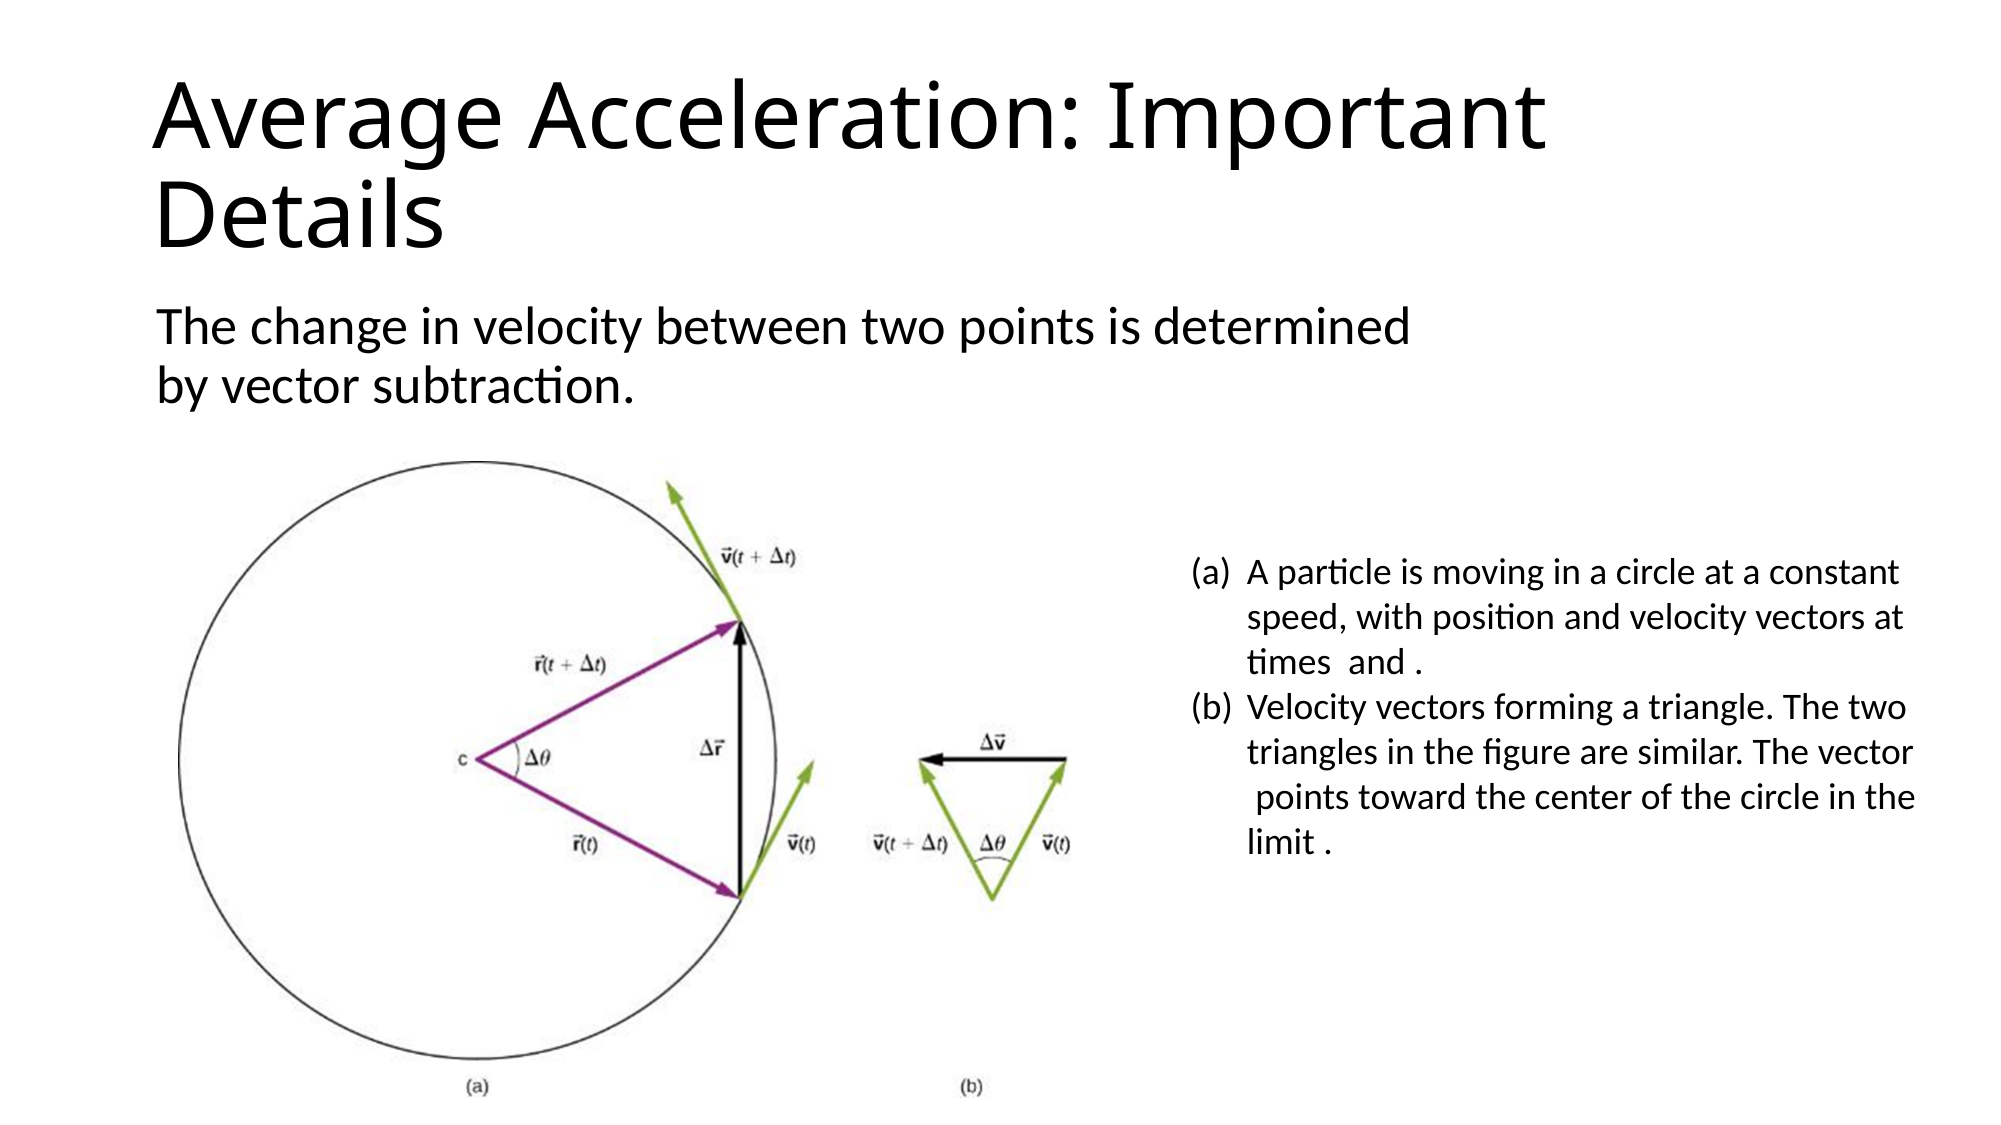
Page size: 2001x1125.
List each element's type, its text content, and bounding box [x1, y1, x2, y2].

title Average Acceleration: Important Details [137, 59, 1863, 278]
list The change in velocity between two points is determined by vector subtraction. [141, 290, 1492, 428]
picture [178, 461, 1071, 1098]
